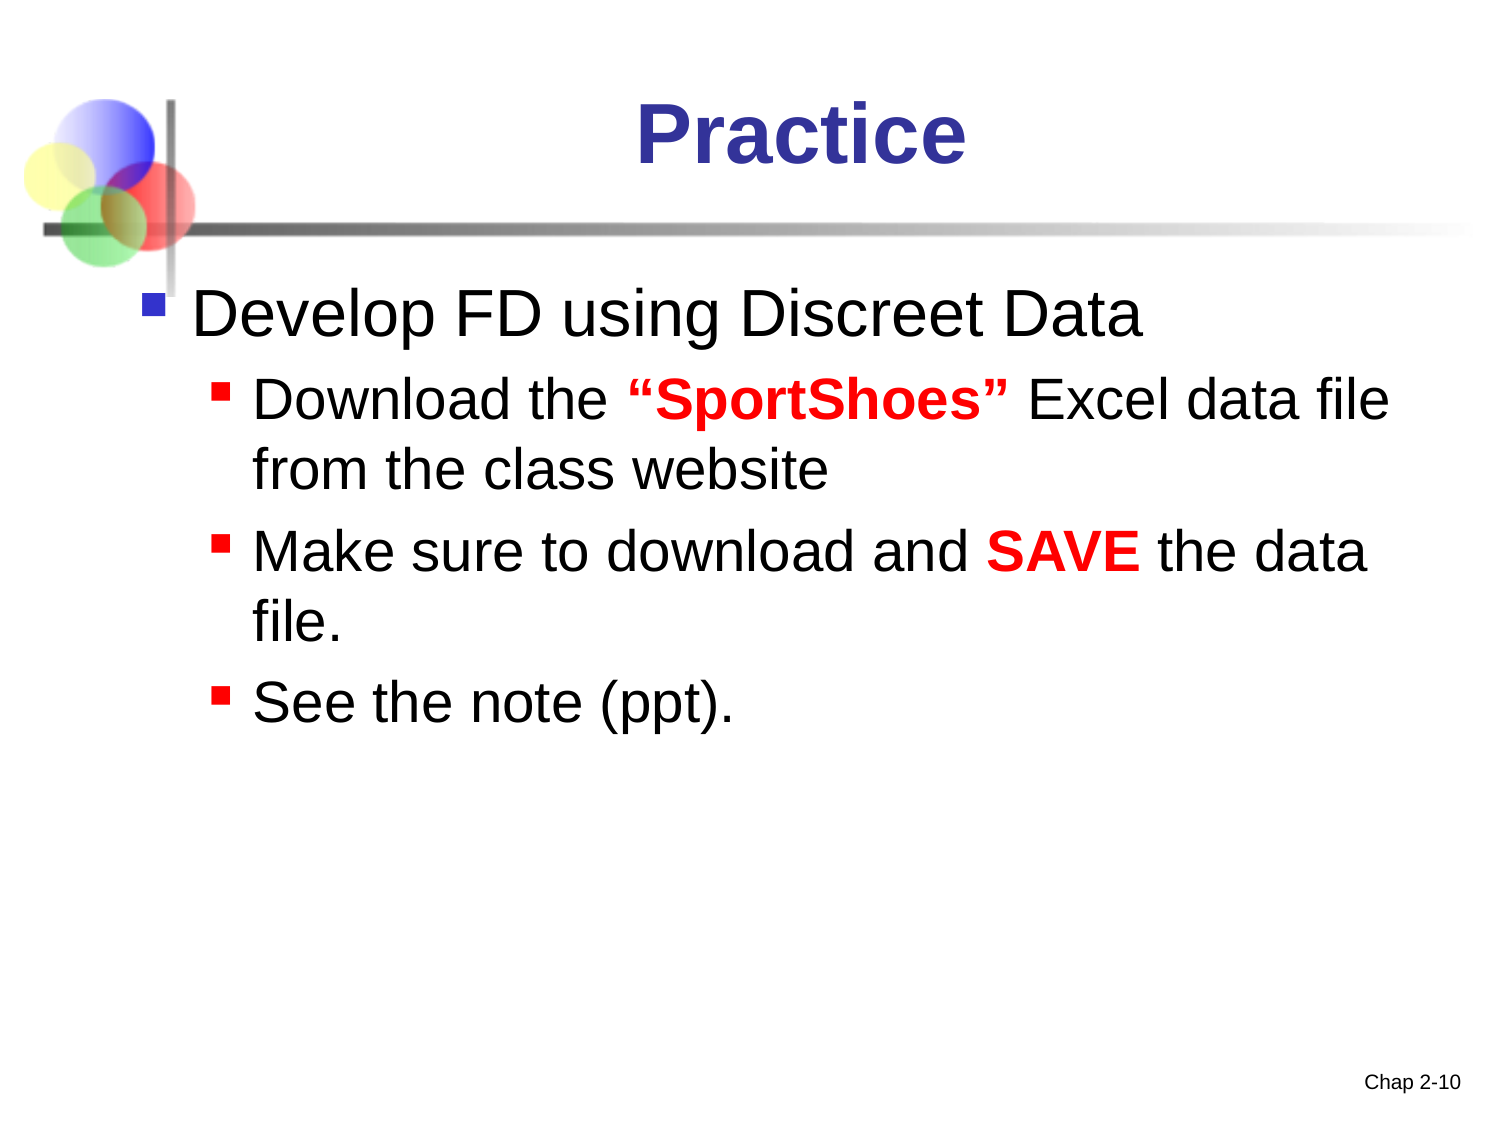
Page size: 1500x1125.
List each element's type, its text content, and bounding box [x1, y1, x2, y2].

picture [24, 99, 1475, 297]
list Develop FD using Discreet Data Download the “SportShoes” Excel data file from the class website Make sure to download and SAVE the data file. See the note (ppt). [124, 262, 1451, 938]
slide_number Chap 2-10 [1162, 1049, 1476, 1101]
title Practice [162, 62, 1442, 188]
